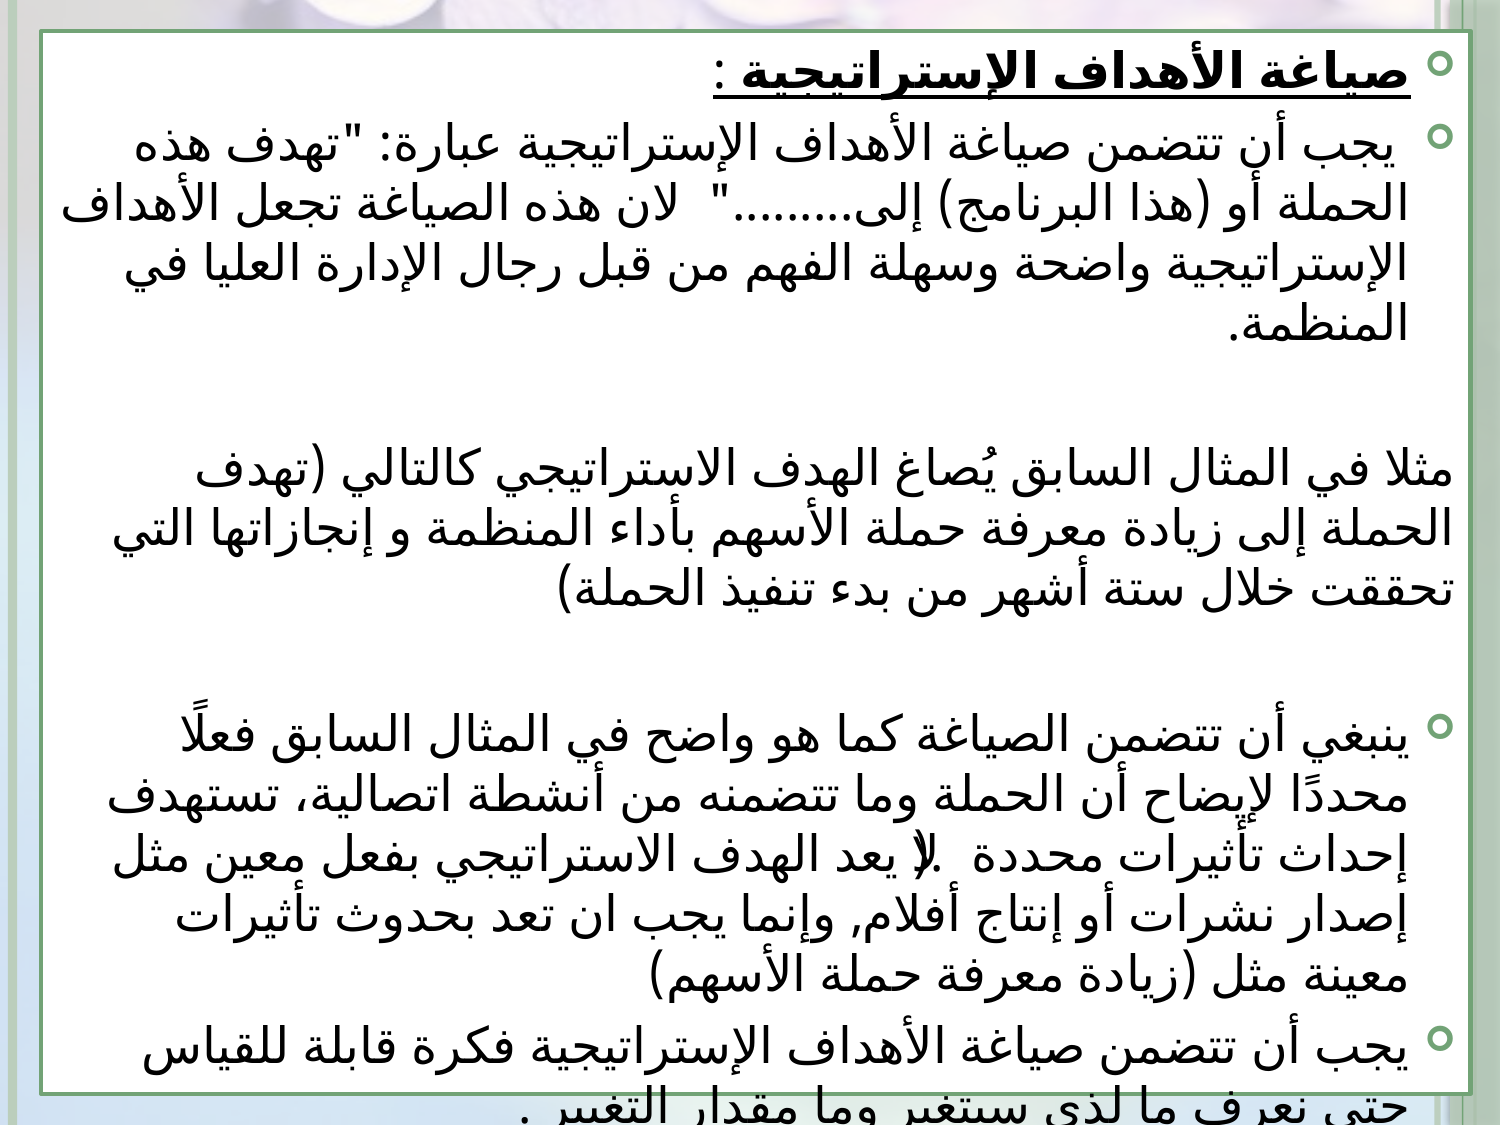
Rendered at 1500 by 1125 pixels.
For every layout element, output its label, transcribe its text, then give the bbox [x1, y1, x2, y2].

list صياغة الأهداف الإستراتيجية : يجب أن تتضمن صياغة الأهداف الإستراتيجية عبارة: "تهدف هذه الحملة أو (هذا البرنامج) إلى........." لان هذه الصياغة تجعل الأهداف الإستراتيجية واضحة وسهلة الفهم من قبل رجال الإدارة العليا في المنظمة. مثلا في المثال السابق يُصاغ الهدف الاستراتيجي كالتالي (تهدف الحملة إلى زيادة معرفة حملة الأسهم بأداء المنظمة و إنجازاتها التي تحققت خلال ستة أشهر من بدء تنفيذ الحملة) ينبغي أن تتضمن الصياغة كما هو واضح في المثال السابق فعلًا محددًا لإيضاح أن الحملة وما تتضمنه من أنشطة اتصالية، تستهدف إحداث تأثيرات محددة.(لا يعد الهدف الاستراتيجي بفعل معين مثل إصدار نشرات أو إنتاج أفلام, وإنما يجب ان تعد بحدوث تأثيرات معينة مثل (زيادة معرفة حملة الأسهم) يجب أن تتضمن صياغة الأهداف الإستراتيجية فكرة قابلة للقياس حتى نعرف ما لذي سيتغير وما مقدار التغيير . يجب أن تتضمن صياغة الأهداف الإستراتيجية الجماهير المستهدفة. [39, 29, 1473, 1096]
